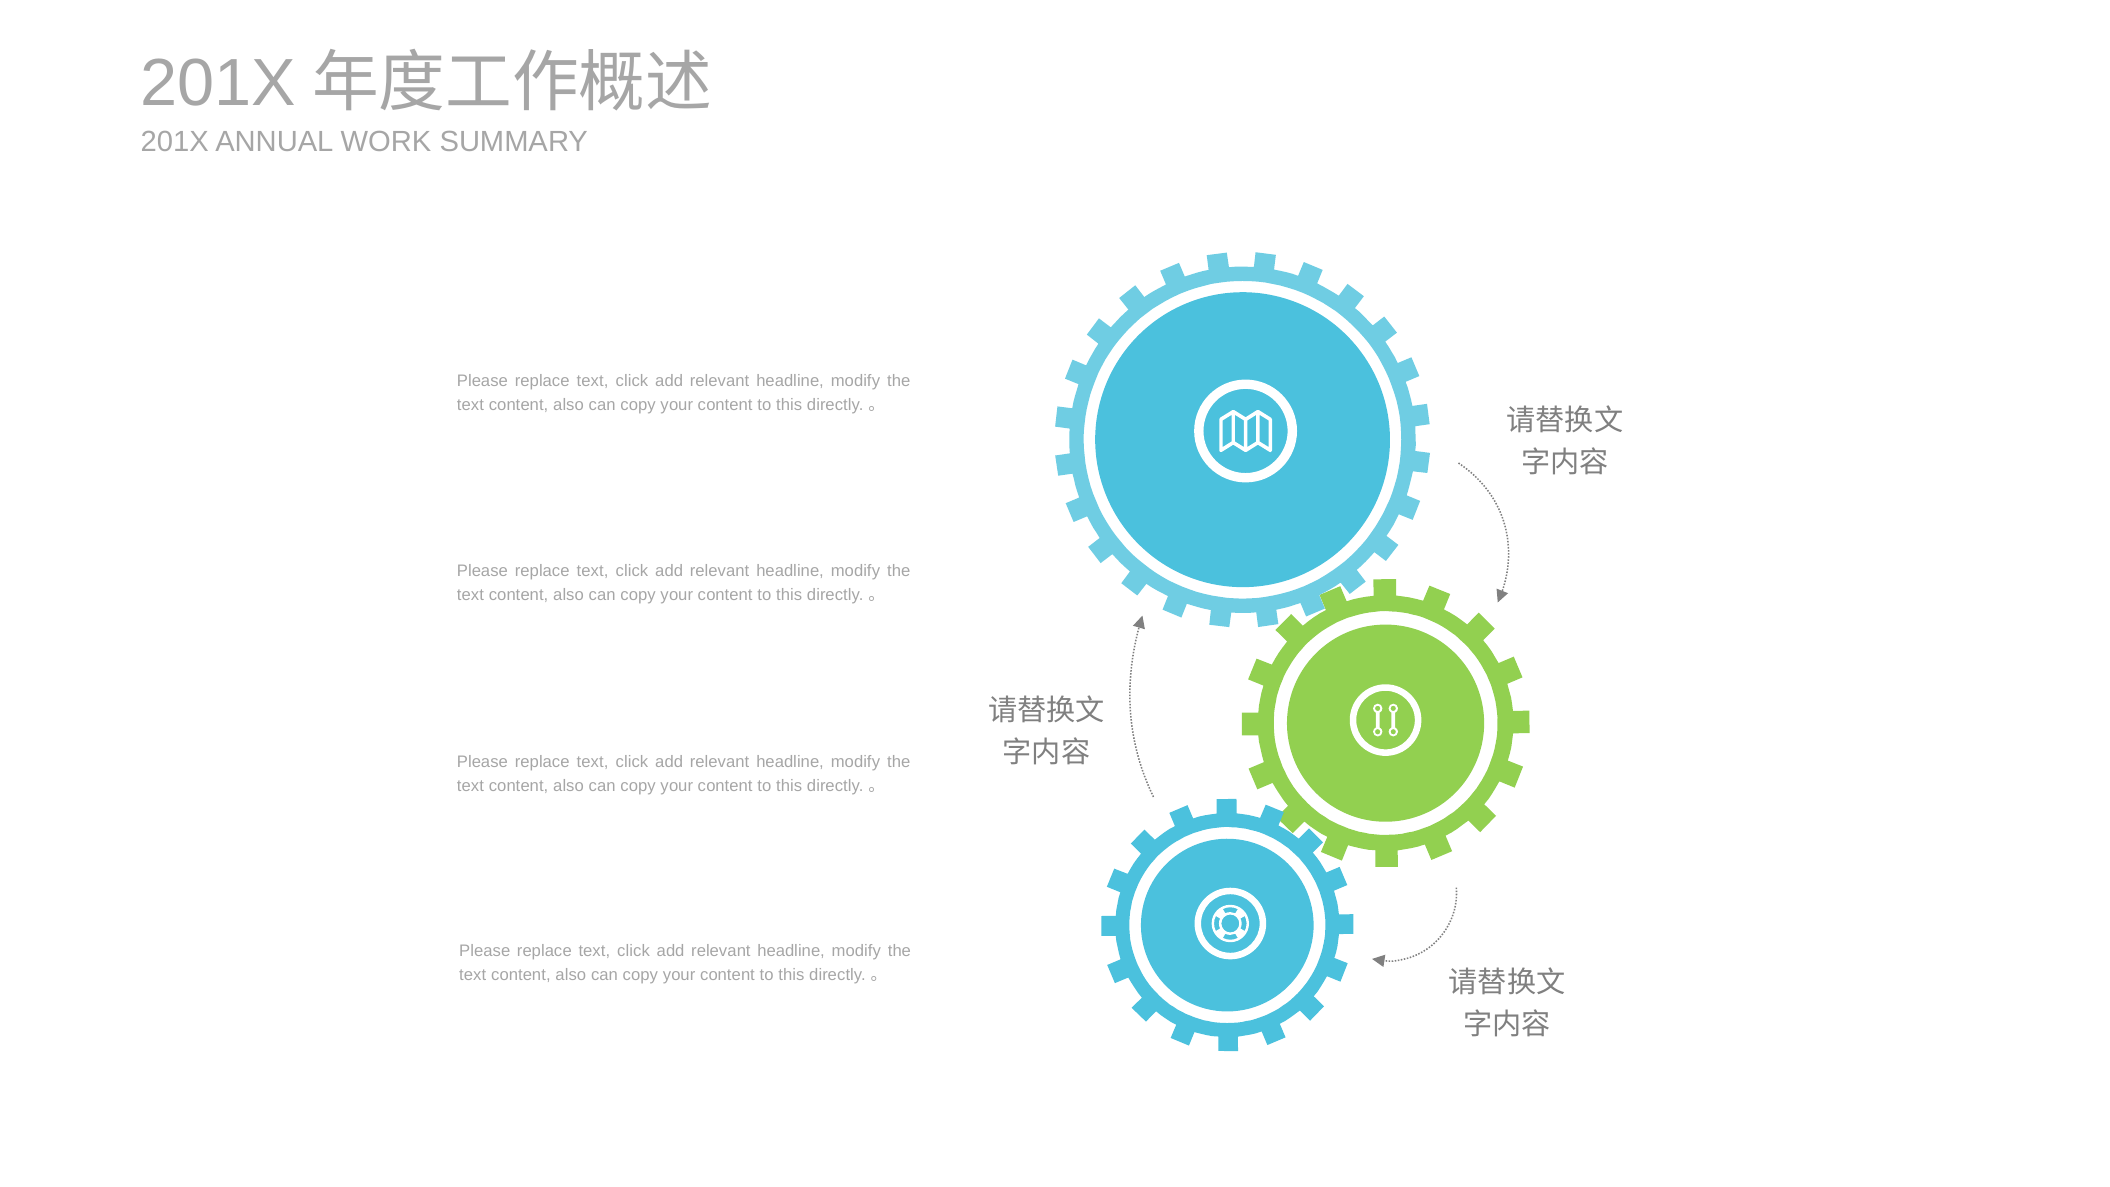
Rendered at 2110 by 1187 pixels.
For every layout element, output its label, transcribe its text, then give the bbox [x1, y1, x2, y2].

text_box 201X ANNUAL WORK SUMMARY [140, 122, 602, 158]
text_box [896, 368, 1669, 902]
text_box 请替换文字内容 [1425, 947, 1589, 1032]
text_box Please replace text, click add relevant headline, modify the text content, also can copy your content to this directly.。 [439, 357, 929, 446]
text_box Please replace text, click add relevant headline, modify the text content, also can copy your content to this directly.。 [444, 928, 939, 991]
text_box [1194, 379, 1298, 483]
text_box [1349, 684, 1422, 756]
text_box 201X年度工作概述 [140, 38, 789, 119]
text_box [1194, 887, 1267, 960]
text_box Please replace text, click add relevant headline, modify the text content, also can copy your content to this directly.。 [439, 737, 896, 827]
text_box Please replace text, click add relevant headline, modify the text content, also can copy your content to this directly.。 [439, 547, 896, 636]
